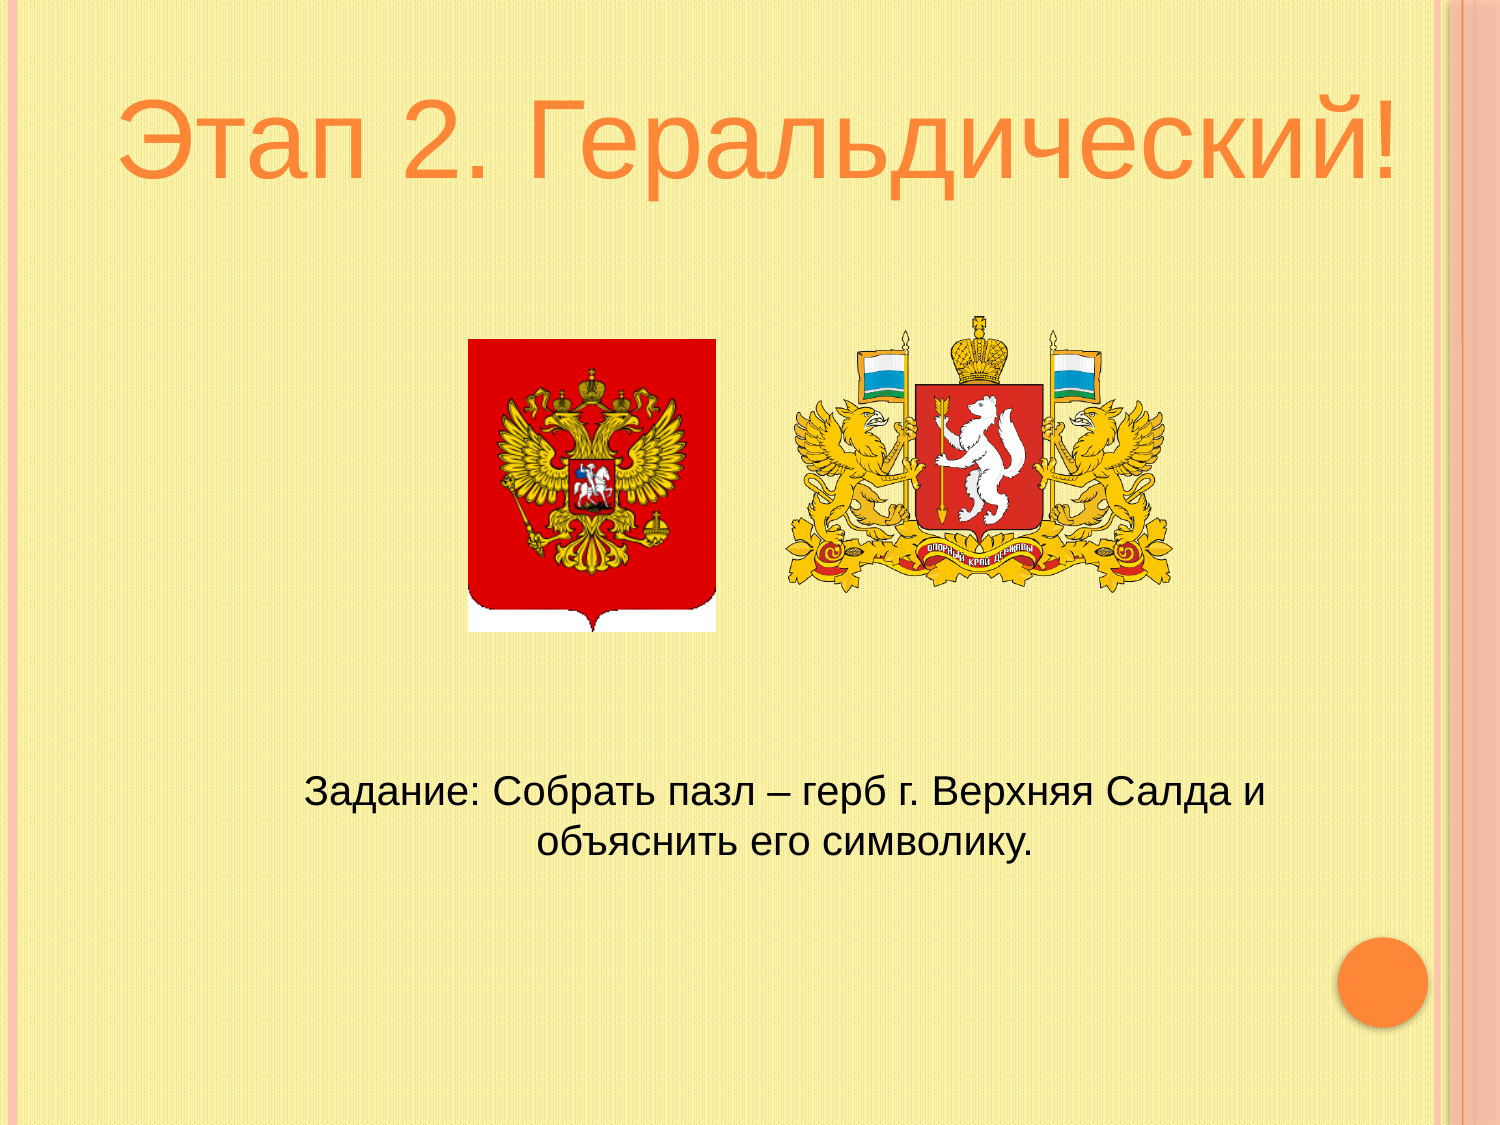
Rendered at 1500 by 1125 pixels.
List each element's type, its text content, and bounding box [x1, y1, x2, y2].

picture [468, 339, 716, 633]
text_box Этап 2. Геральдический! [99, 58, 1418, 209]
picture [784, 315, 1173, 593]
text_box Задание: Собрать пазл – герб г. Верхняя Салда и объяснить его символику. [193, 756, 1377, 872]
